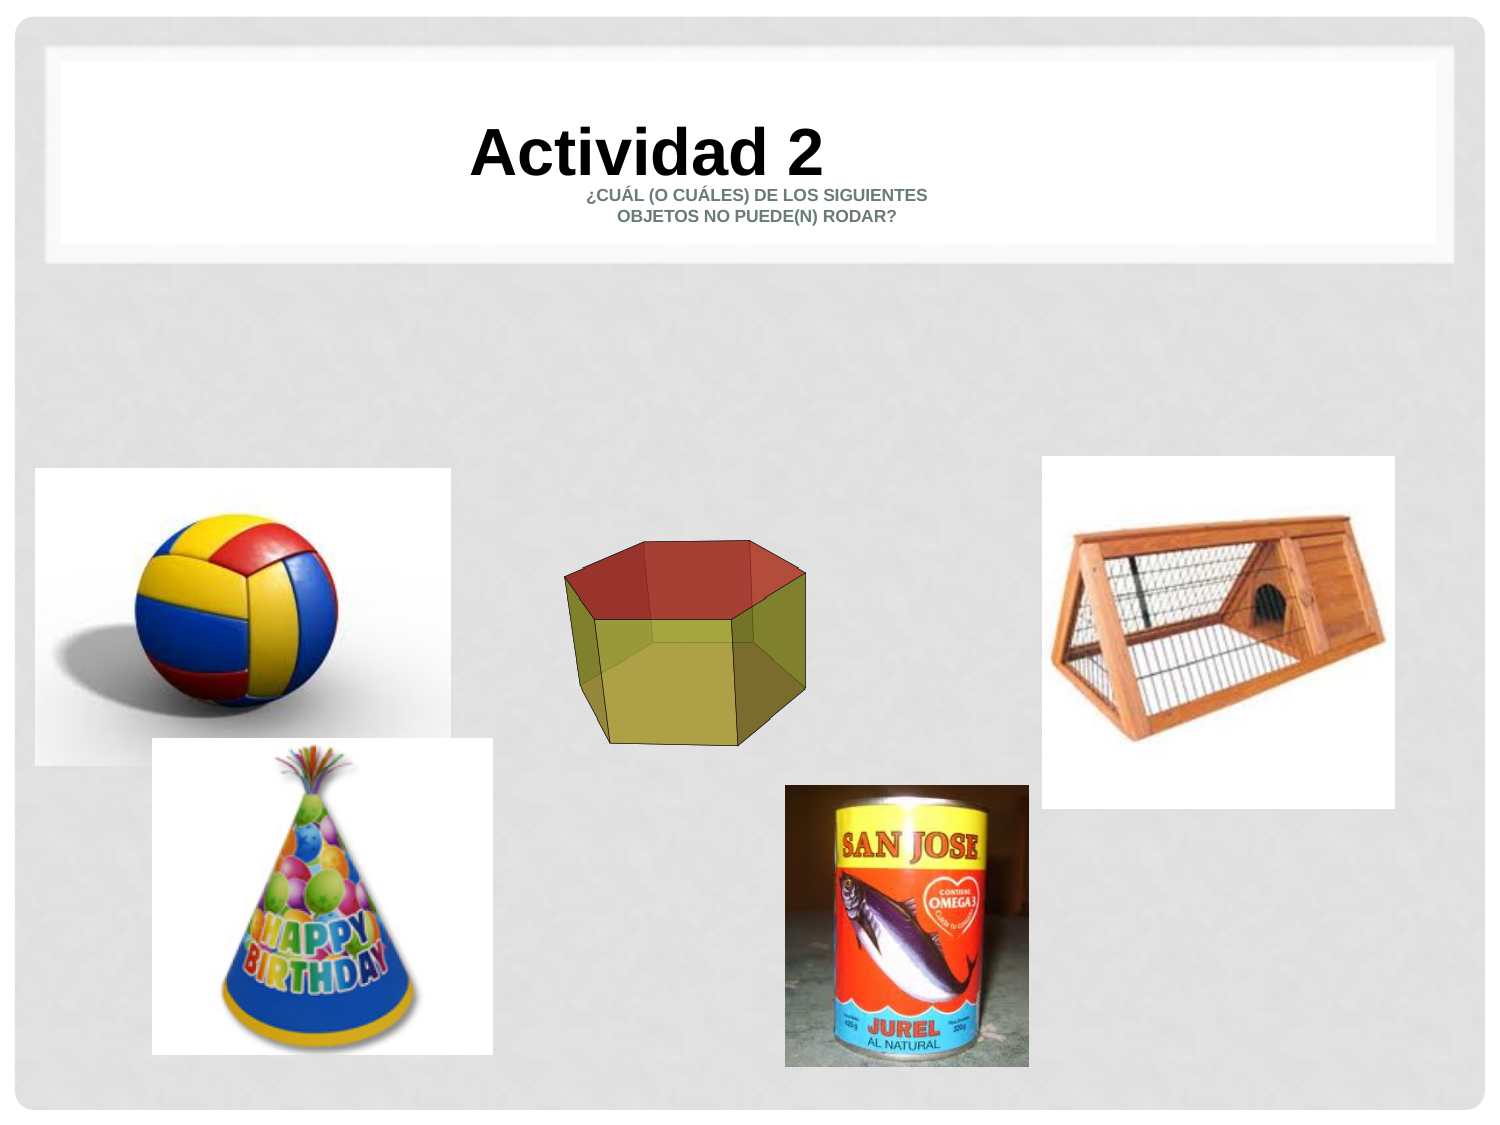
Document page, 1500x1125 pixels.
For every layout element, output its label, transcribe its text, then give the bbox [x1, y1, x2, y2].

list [34, 468, 451, 766]
title ¿Cuál (o cuáles) de los siguientes objetos NO puede(n) rodar? [82, 82, 1432, 235]
picture [152, 737, 493, 1055]
picture [784, 784, 1030, 1067]
picture [1042, 456, 1395, 809]
picture [562, 538, 809, 751]
text_box Actividad 2 [454, 101, 900, 197]
